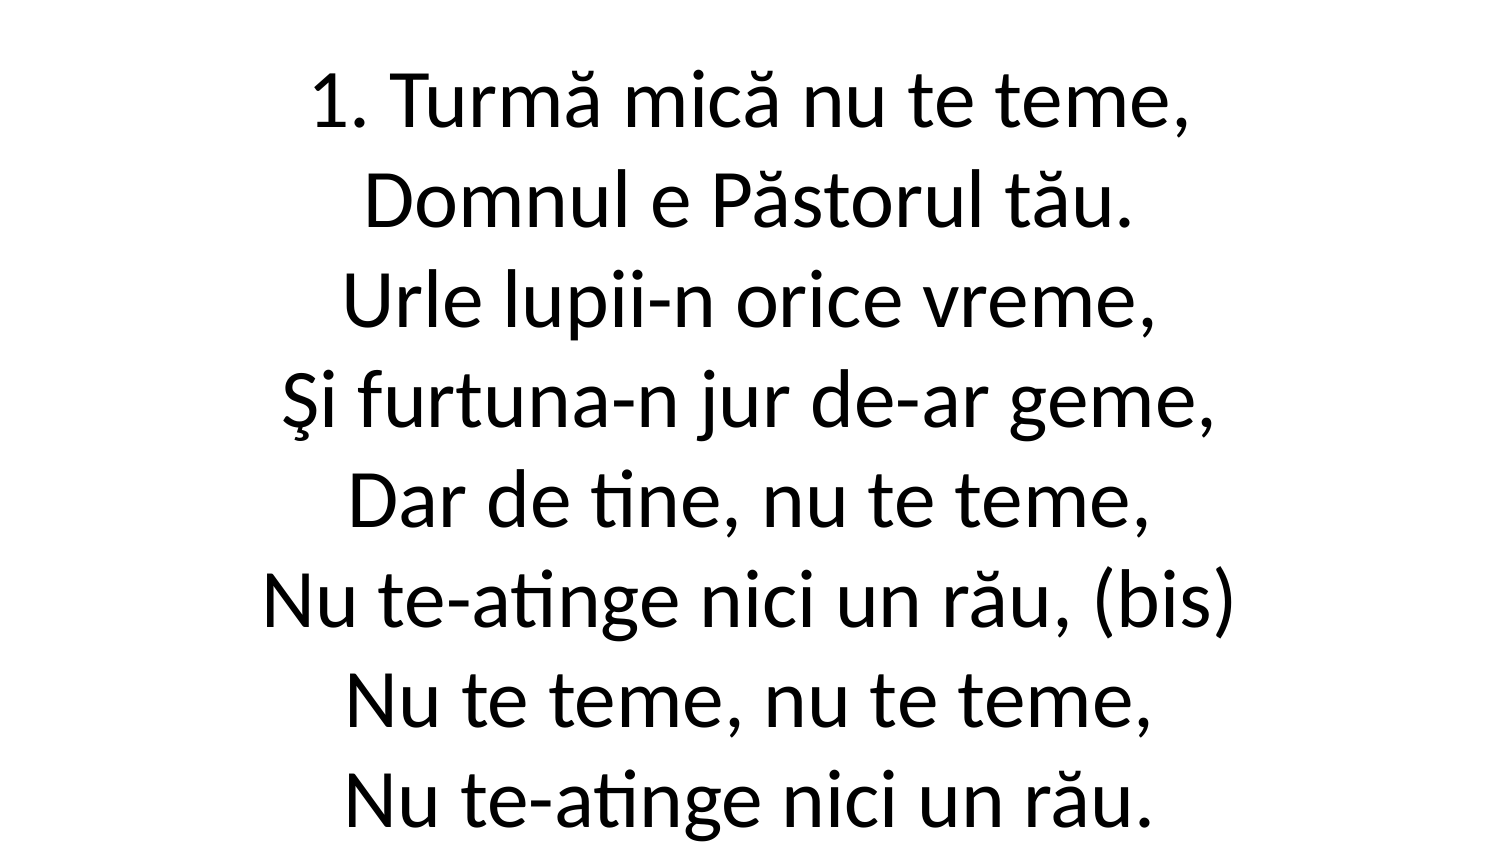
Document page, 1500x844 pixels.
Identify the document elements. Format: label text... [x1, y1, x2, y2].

text_box 1. Turmă mică nu te teme, Domnul e Păstorul tău. Urle lupii-n orice vreme, Şi furtuna-n jur de-ar geme, Dar de tine, nu te teme, Nu te-atinge nici un rău, (bis) Nu te teme, nu te teme, Nu te-atinge nici un rău. [246, 0, 1254, 844]
